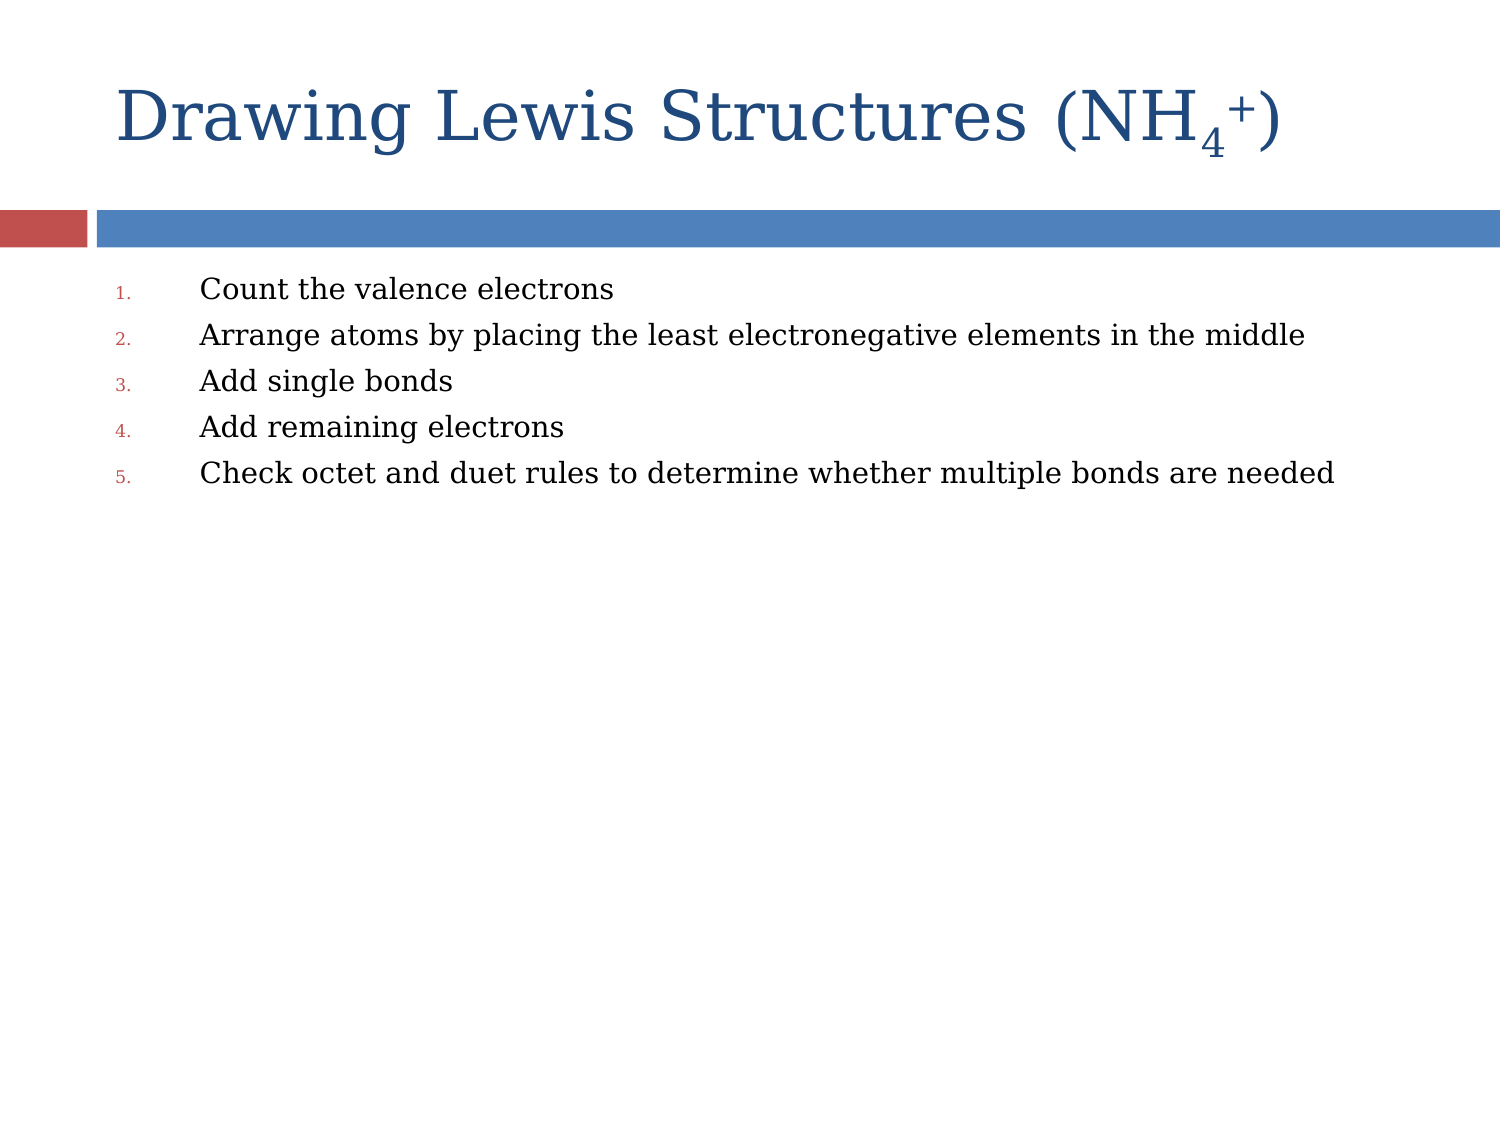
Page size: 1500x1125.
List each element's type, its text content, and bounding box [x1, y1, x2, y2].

title Drawing Lewis Structures (NH4+) [100, 37, 1438, 200]
list Count the valence electrons Arrange atoms by placing the least electronegative elements in the middle Add single bonds Add remaining electrons Check octet and duet rules to determine whether multiple bonds are needed [100, 262, 1438, 1000]
